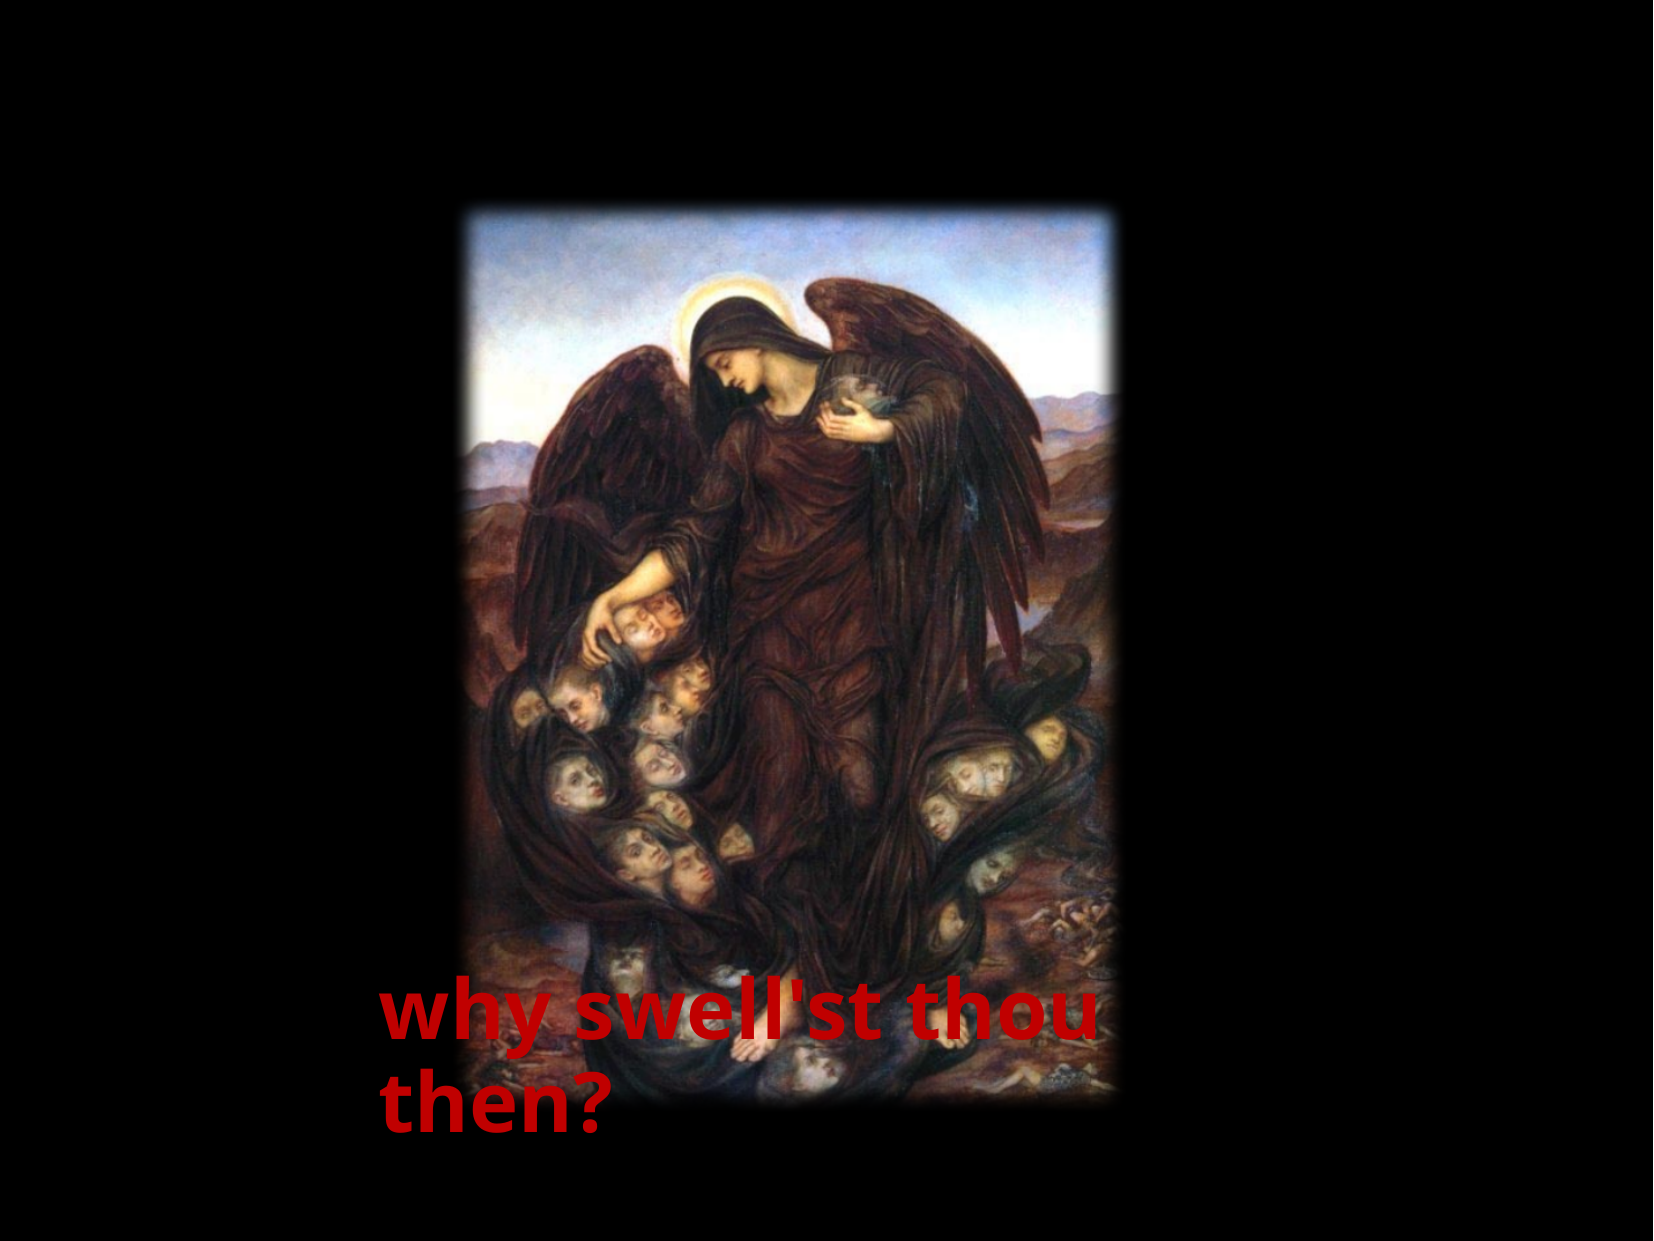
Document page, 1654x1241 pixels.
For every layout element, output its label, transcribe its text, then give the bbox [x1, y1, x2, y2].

text_box why swell'st thou then? [364, 957, 1252, 1241]
picture [451, 194, 1128, 1115]
